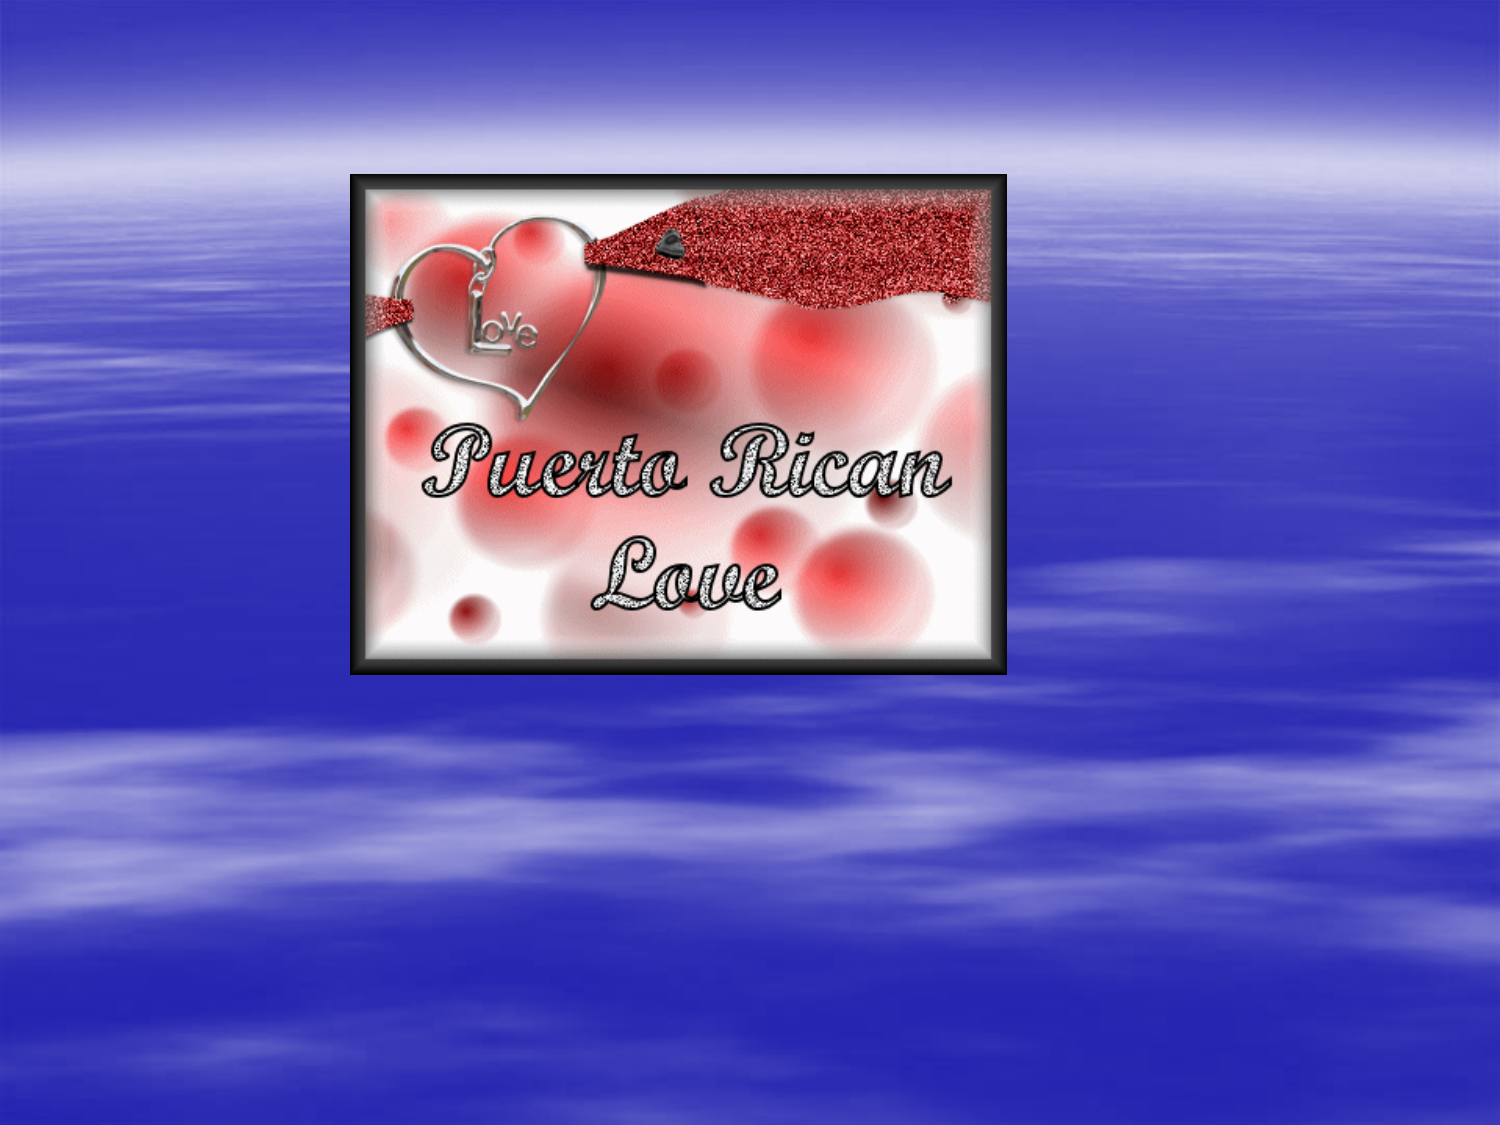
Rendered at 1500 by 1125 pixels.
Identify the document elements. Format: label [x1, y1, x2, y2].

picture [349, 174, 1007, 676]
